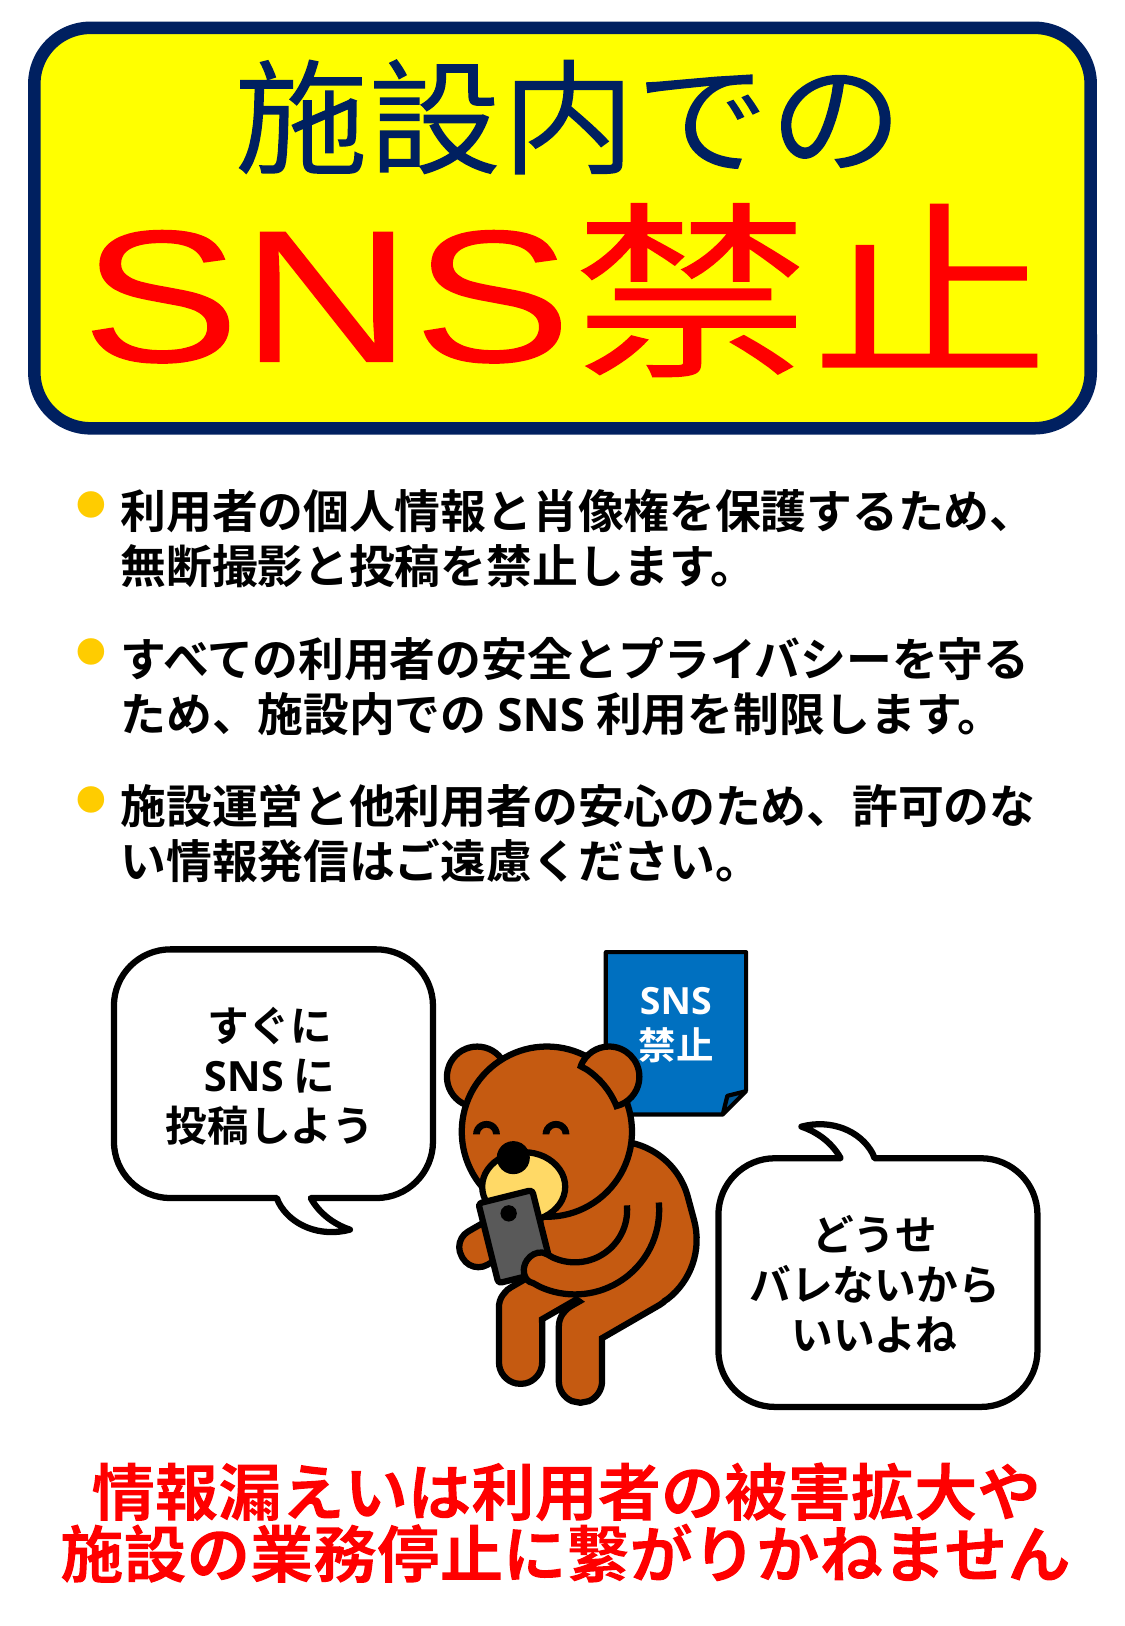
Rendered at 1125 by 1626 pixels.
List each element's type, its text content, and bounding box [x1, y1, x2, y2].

text_box [32, 25, 1093, 431]
text_box 利用者の個人情報と肖像権を保護するため、無断撮影と投稿を禁止します。 すべての利用者の安全とプライバシーを守るため、施設内でのSNS利用を制限します。 施設運営と他利用者の安心のため、許可のない情報発信はご遠慮ください。 [58, 475, 1066, 896]
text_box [108, 949, 1038, 1408]
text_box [91, 58, 1038, 378]
